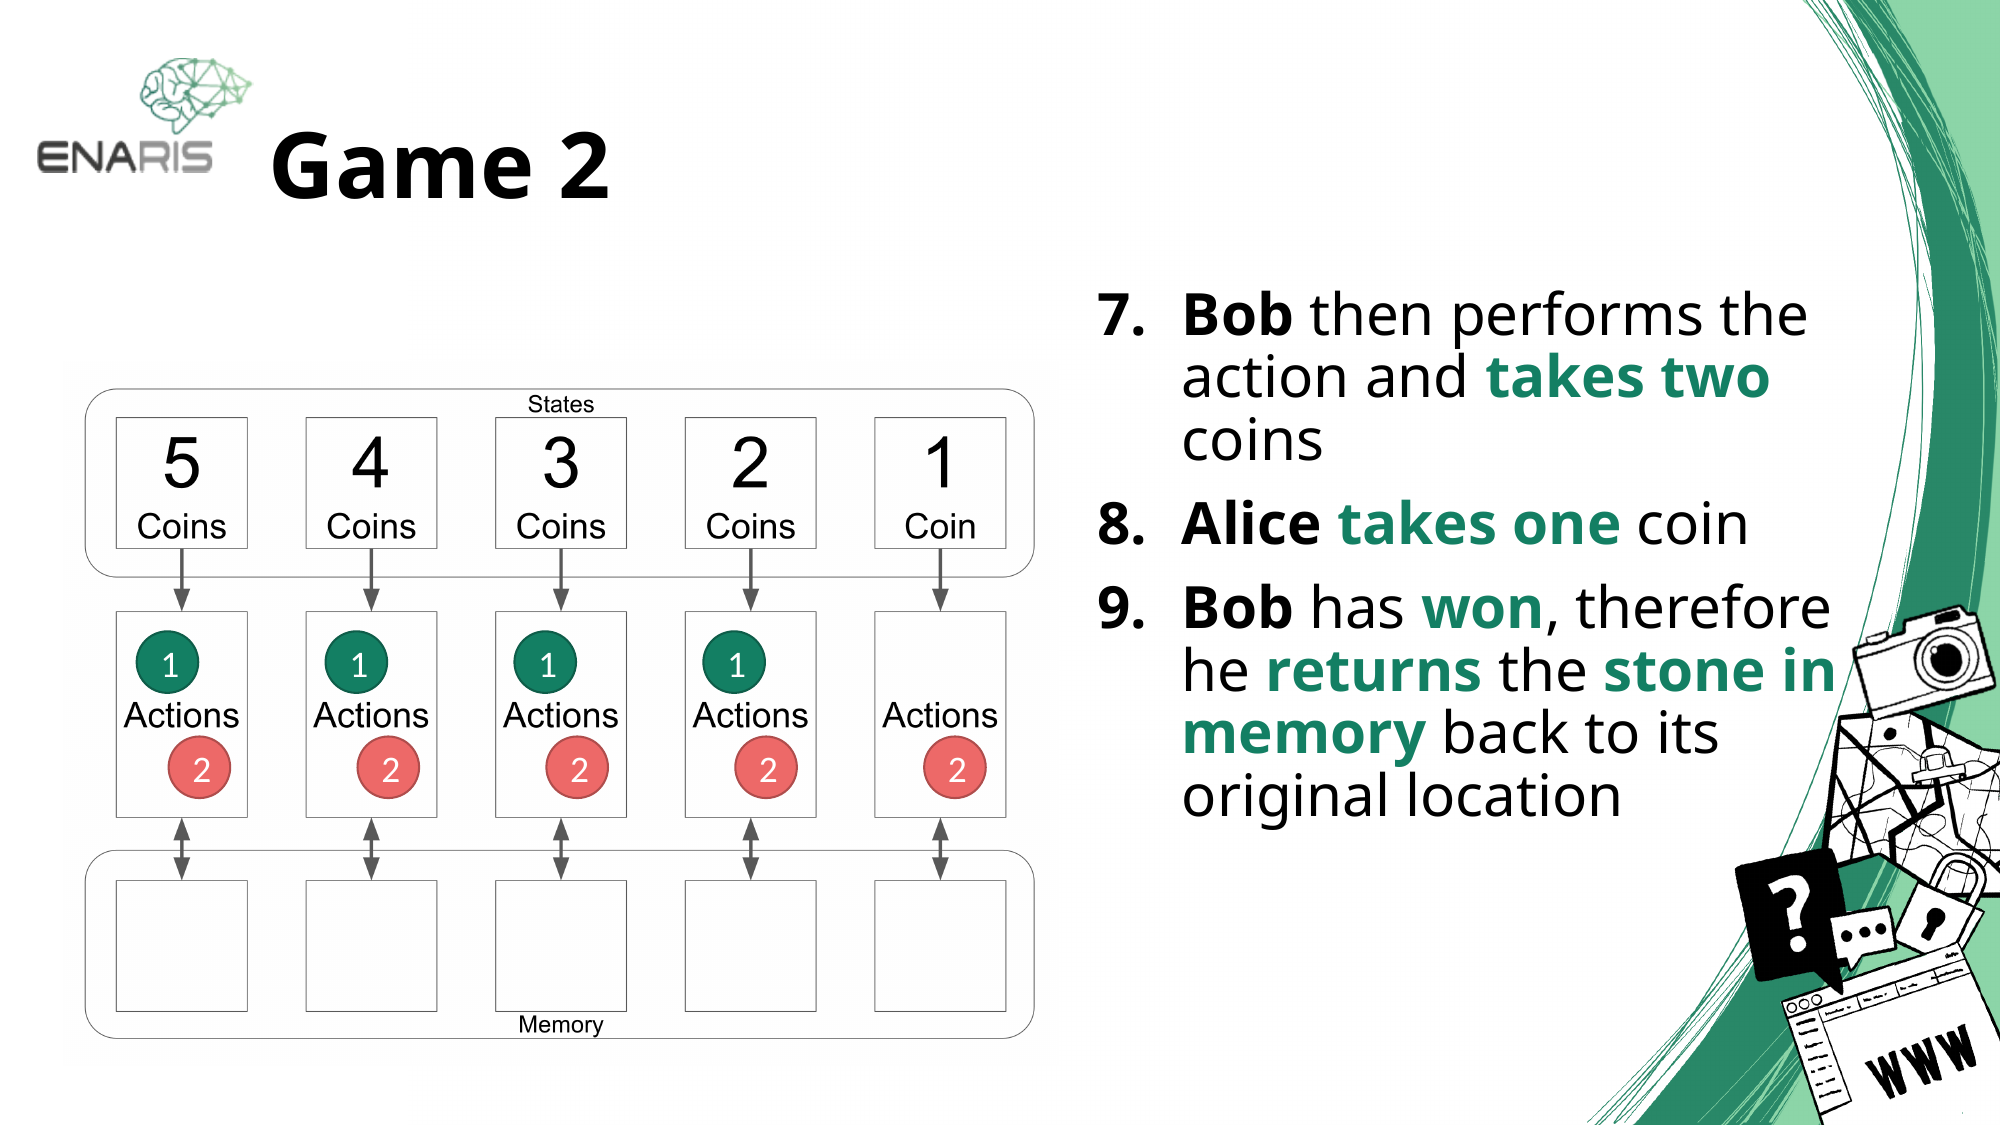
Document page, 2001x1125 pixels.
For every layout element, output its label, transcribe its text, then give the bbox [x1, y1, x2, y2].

picture [37, 58, 254, 173]
text_box Bob then performs the action and takes two coins Alice takes one coin Bob has won, therefore he returns the stone in memory back to its original location [1082, 277, 1869, 1116]
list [63, 361, 1059, 1066]
title Game 2 [253, 59, 1863, 278]
picture [408, 0, 2000, 1125]
